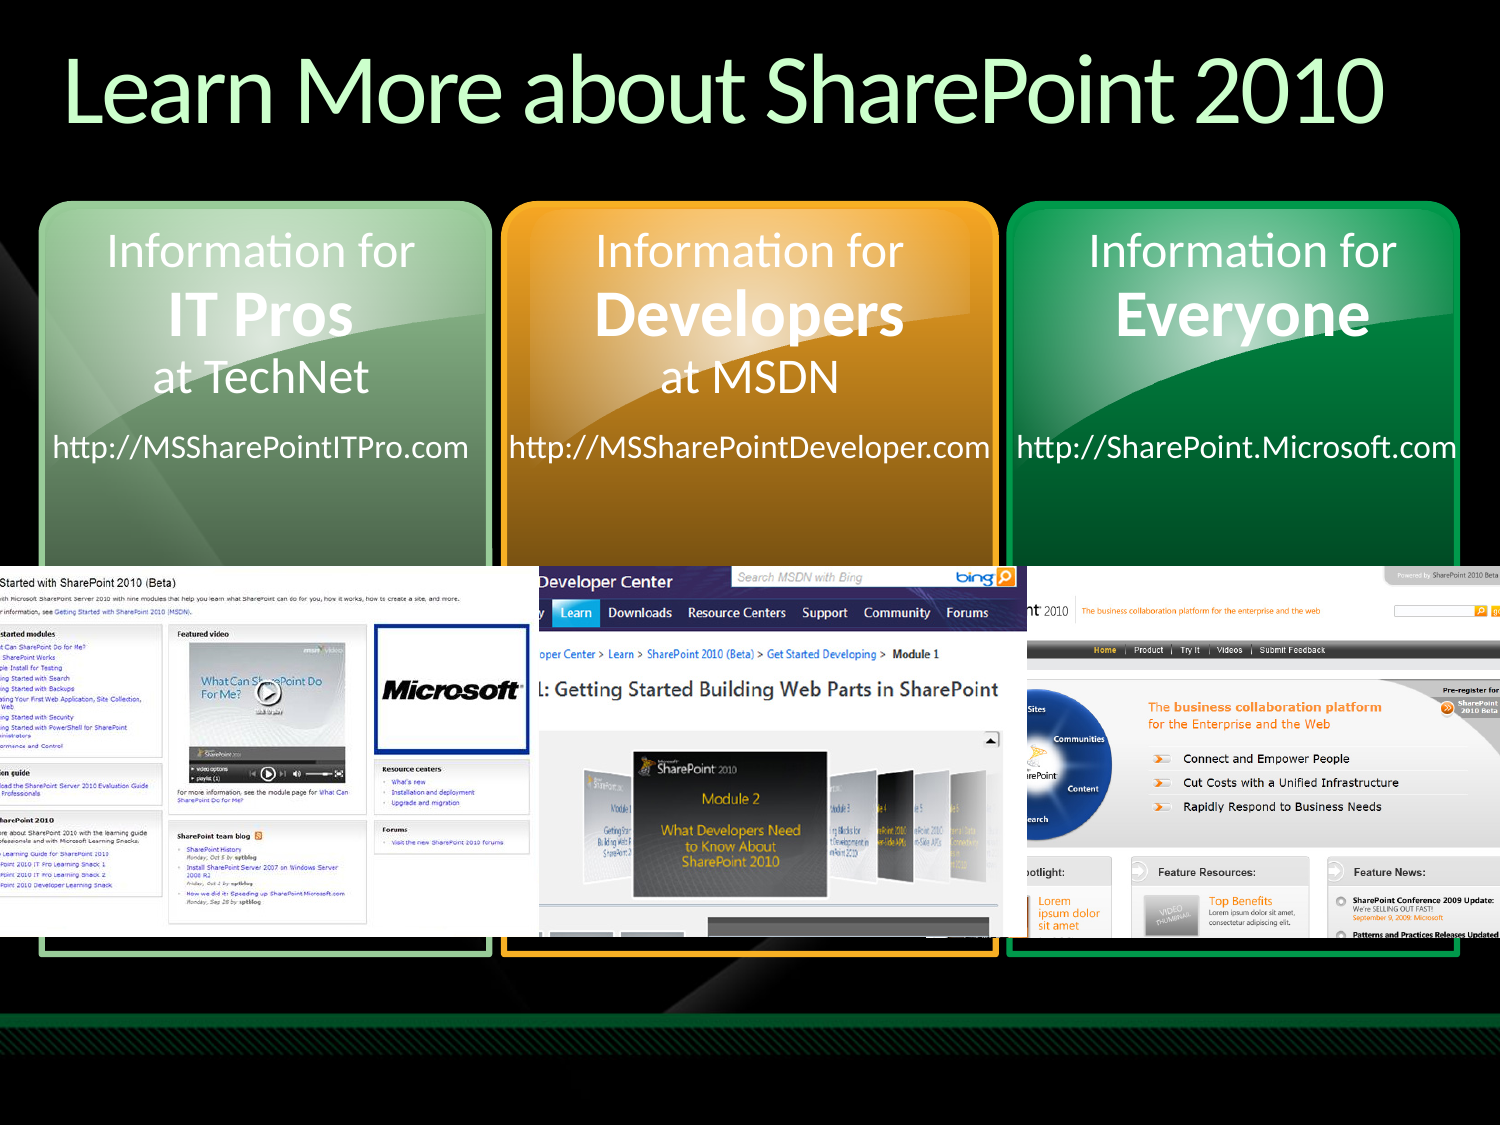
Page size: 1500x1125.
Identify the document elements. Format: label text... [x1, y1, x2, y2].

text_box [1004, 949, 1462, 959]
picture [0, 0, 1500, 1125]
title Learn More about SharePoint 2010 [62, 37, 1438, 147]
text_box [1014, 209, 1453, 471]
text_box [1004, 199, 1462, 566]
text_box Information for Developers at MSDN http://MSSharePointDeveloper.com [508, 224, 992, 466]
text_box Information for IT Pros at TechNet http://MSSharePointITPro.com [52, 224, 470, 466]
text_box [37, 948, 494, 959]
text_box [37, 199, 494, 566]
text_box [46, 209, 485, 471]
text_box [535, 209, 965, 224]
text_box [499, 950, 1001, 959]
text_box Information for Everyone [1088, 224, 1398, 351]
text_box http://SharePoint.Microsoft.com [1016, 429, 1458, 466]
text_box [499, 199, 1001, 566]
